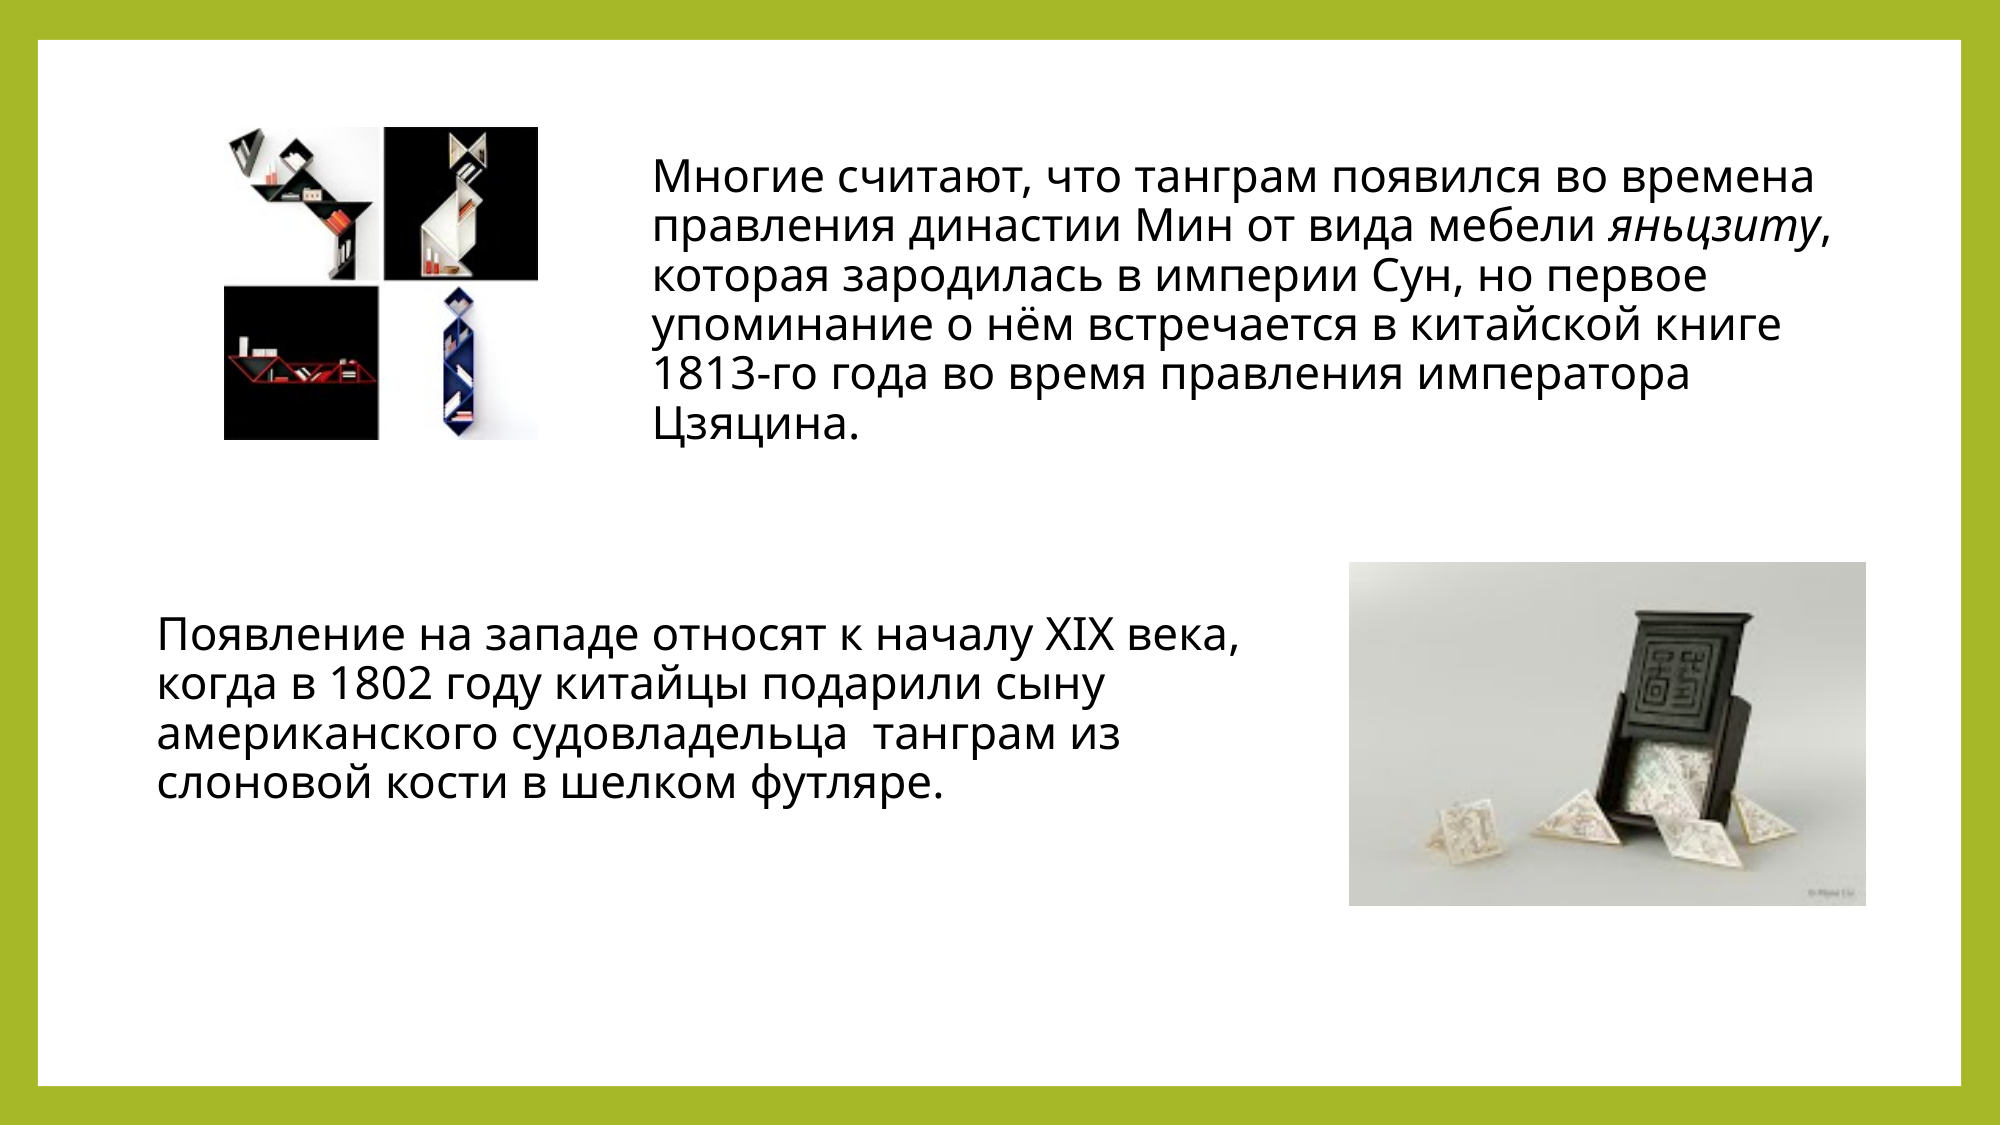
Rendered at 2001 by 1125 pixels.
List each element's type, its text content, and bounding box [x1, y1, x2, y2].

list Появление на западе относят к началу XIX века, когда в 1802 году китайцы подарили сыну американского судовладельца танграм из слоновой кости в шелком футляре. [133, 603, 1278, 881]
list Многие считают, что танграм появился во времена правления династии Мин от вида мебели яньцзиту, которая зародилась в империи Сун, но первое упоминание о нём встречается в китайской книге 1813-го года во время правления императора Цзяцина. [629, 145, 1866, 423]
picture [1349, 562, 1867, 907]
picture [224, 127, 538, 441]
